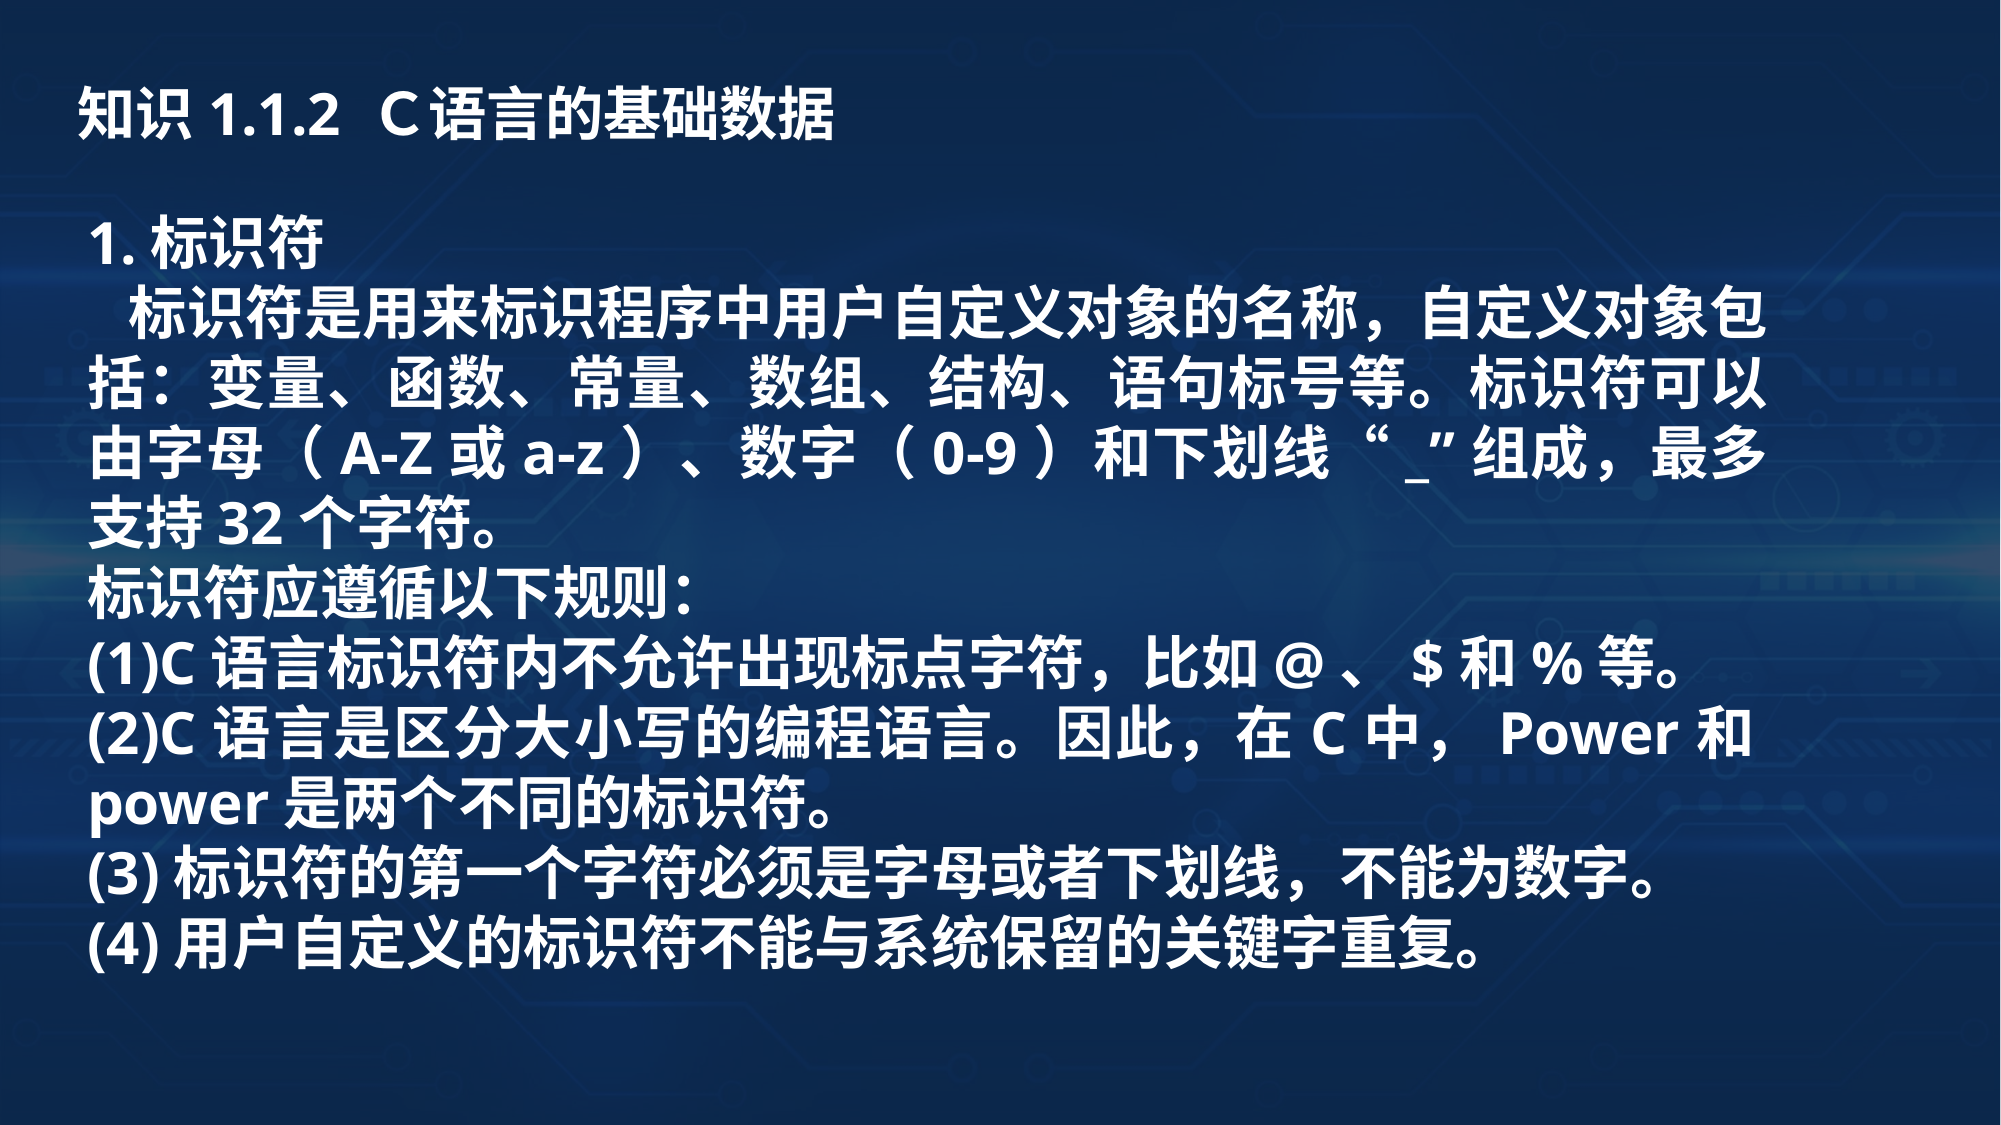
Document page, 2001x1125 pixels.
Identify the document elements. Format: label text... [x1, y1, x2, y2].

text_box 1.标识符 标识符是用来标识程序中用户自定义对象的名称，自定义对象包括：变量、函数、常量、数组、结构、语句标号等。标识符可以由字母（A-Z或a-z）、数字（0-9）和下划线“_”组成，最多支持32个字符。 标识符应遵循以下规则： (1)C语言标识符内不允许出现标点字符，比如@、$和%等。 (2)C语言是区分大小写的编程语言。因此，在C中，Power和power是两个不同的标识符。 (3)标识符的第一个字符必须是字母或者下划线，不能为数字。 (4)用户自定义的标识符不能与系统保留的关键字重复。 [72, 198, 1784, 984]
text_box 知识1.1.2 Ｃ语言的基础数据 [62, 69, 939, 155]
